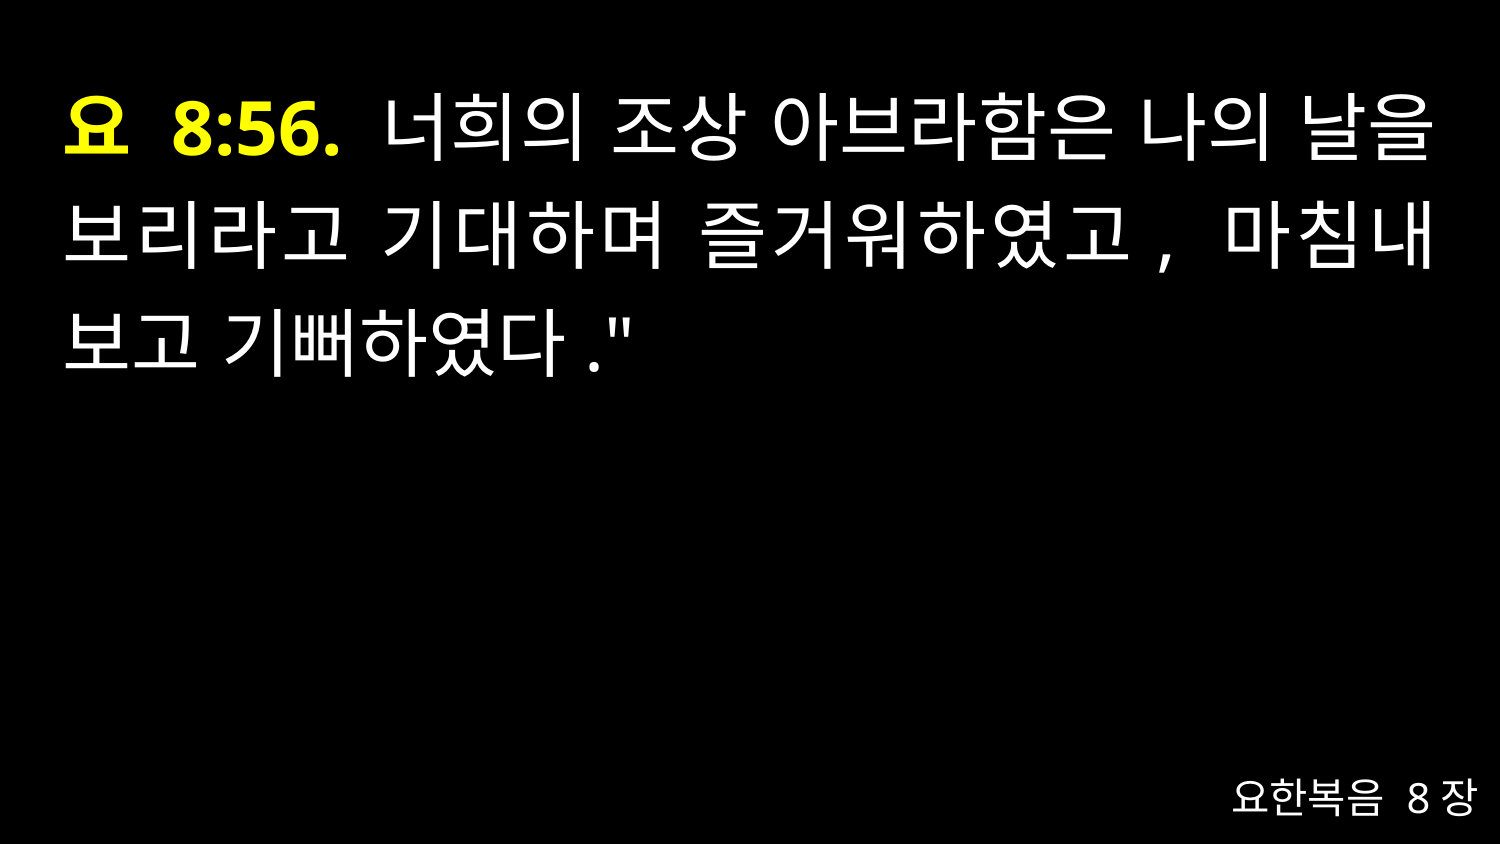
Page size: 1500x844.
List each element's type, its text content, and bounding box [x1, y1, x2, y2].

title 요 8:56. 너희의 조상 아브라함은 나의 날을 보리라고 기대하며 즐거워하였고, 마침내 보고 기뻐하였다." [0, 0, 1500, 844]
subtitle 요한복음 8장 [916, 770, 1500, 844]
